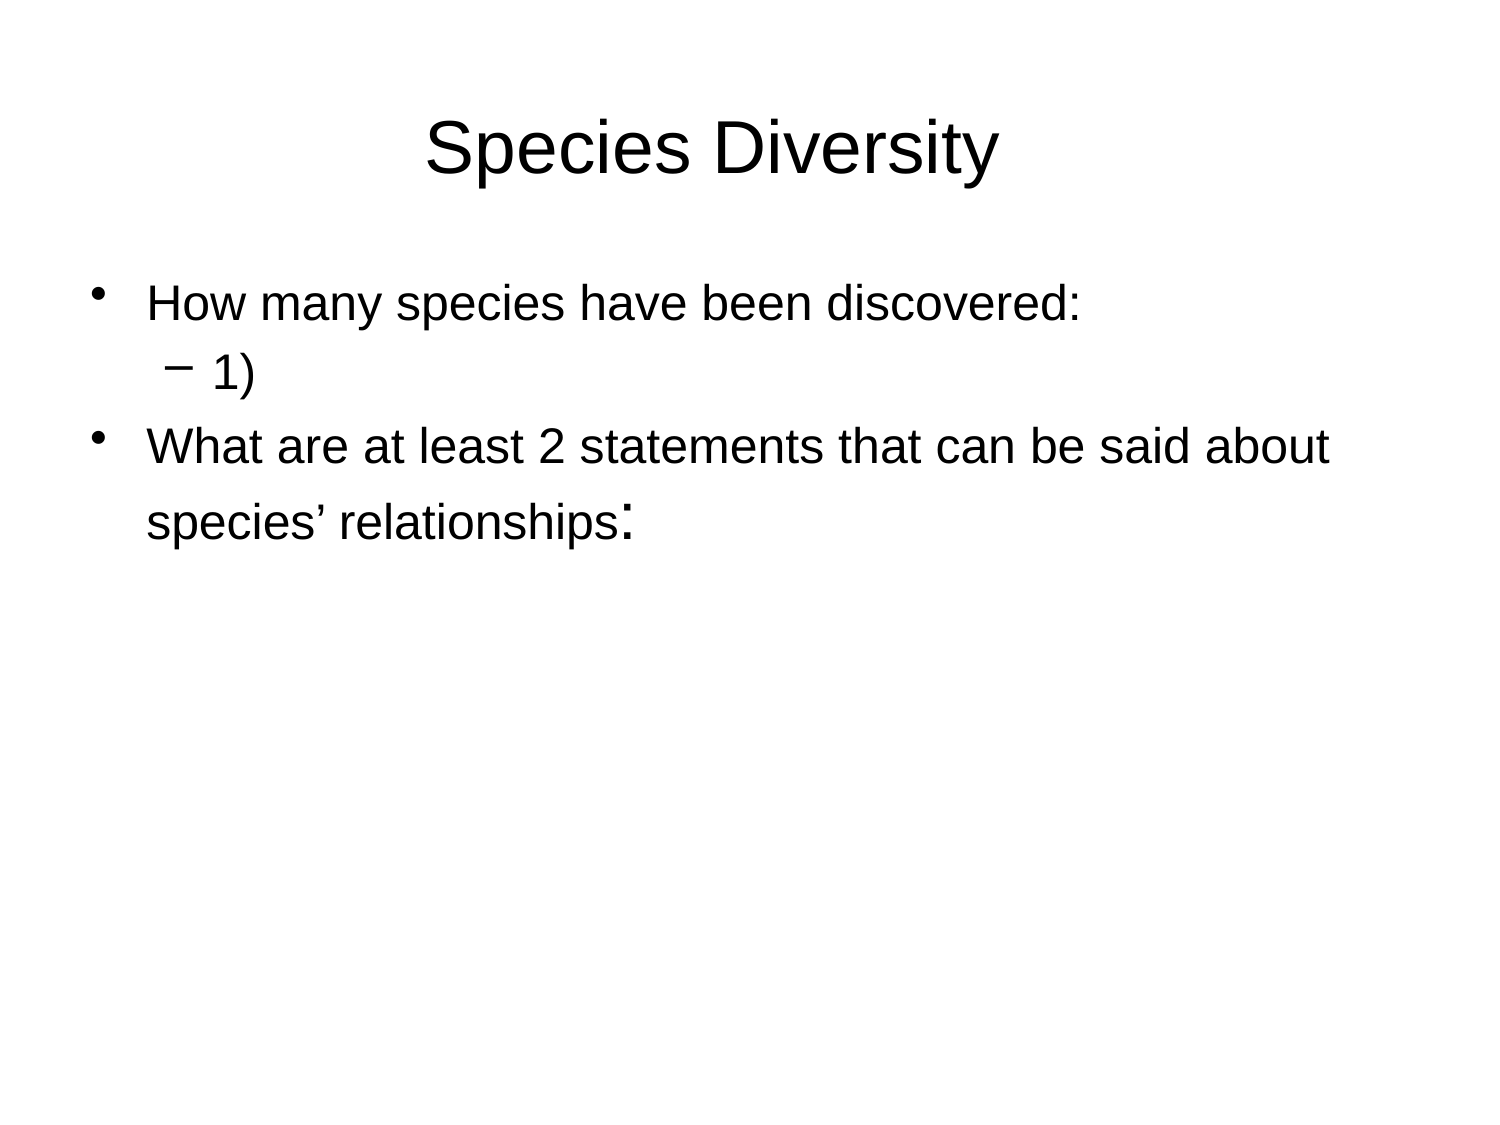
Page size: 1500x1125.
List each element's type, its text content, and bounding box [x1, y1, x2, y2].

title Species Diversity [37, 50, 1388, 238]
list How many species have been discovered: 1) What are at least 2 statements that can be said about species’ relationships: [75, 262, 1425, 1005]
